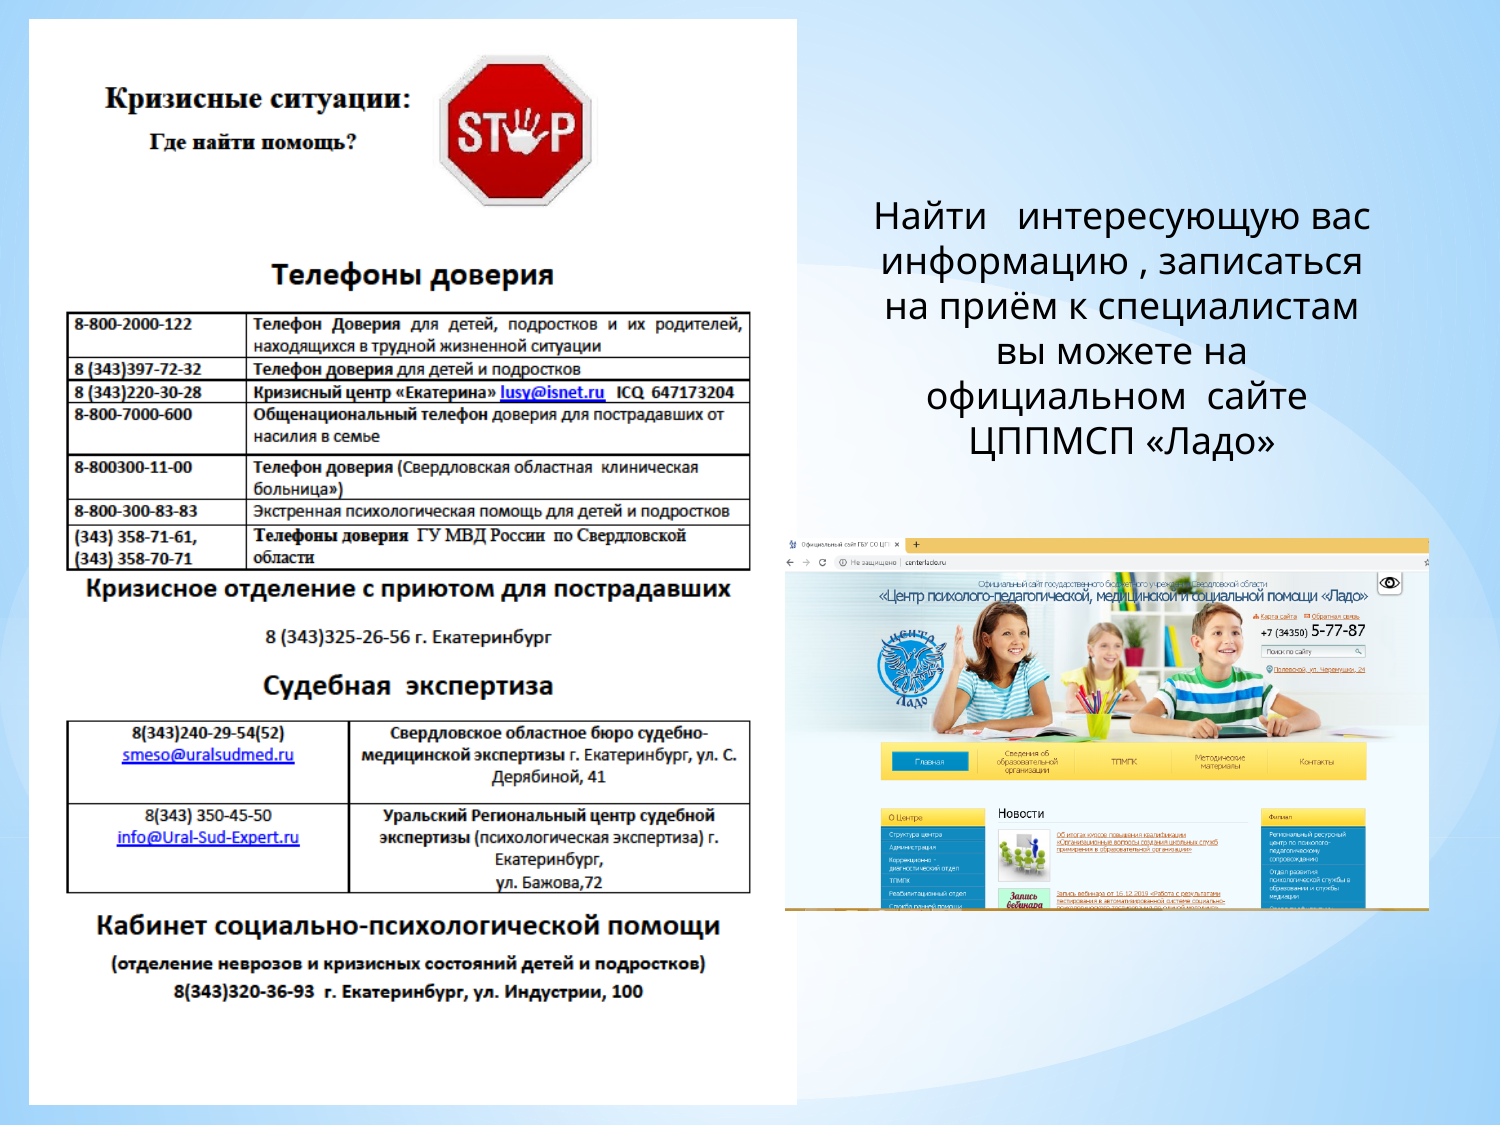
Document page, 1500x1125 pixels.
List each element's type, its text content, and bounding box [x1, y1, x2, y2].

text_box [29, 18, 797, 1105]
text_box Найти интересующую вас информацию , записаться на приём к специалистам вы можете на официальном сайте ЦППМСП «Ладо» [844, 184, 1400, 470]
picture [785, 538, 1429, 911]
